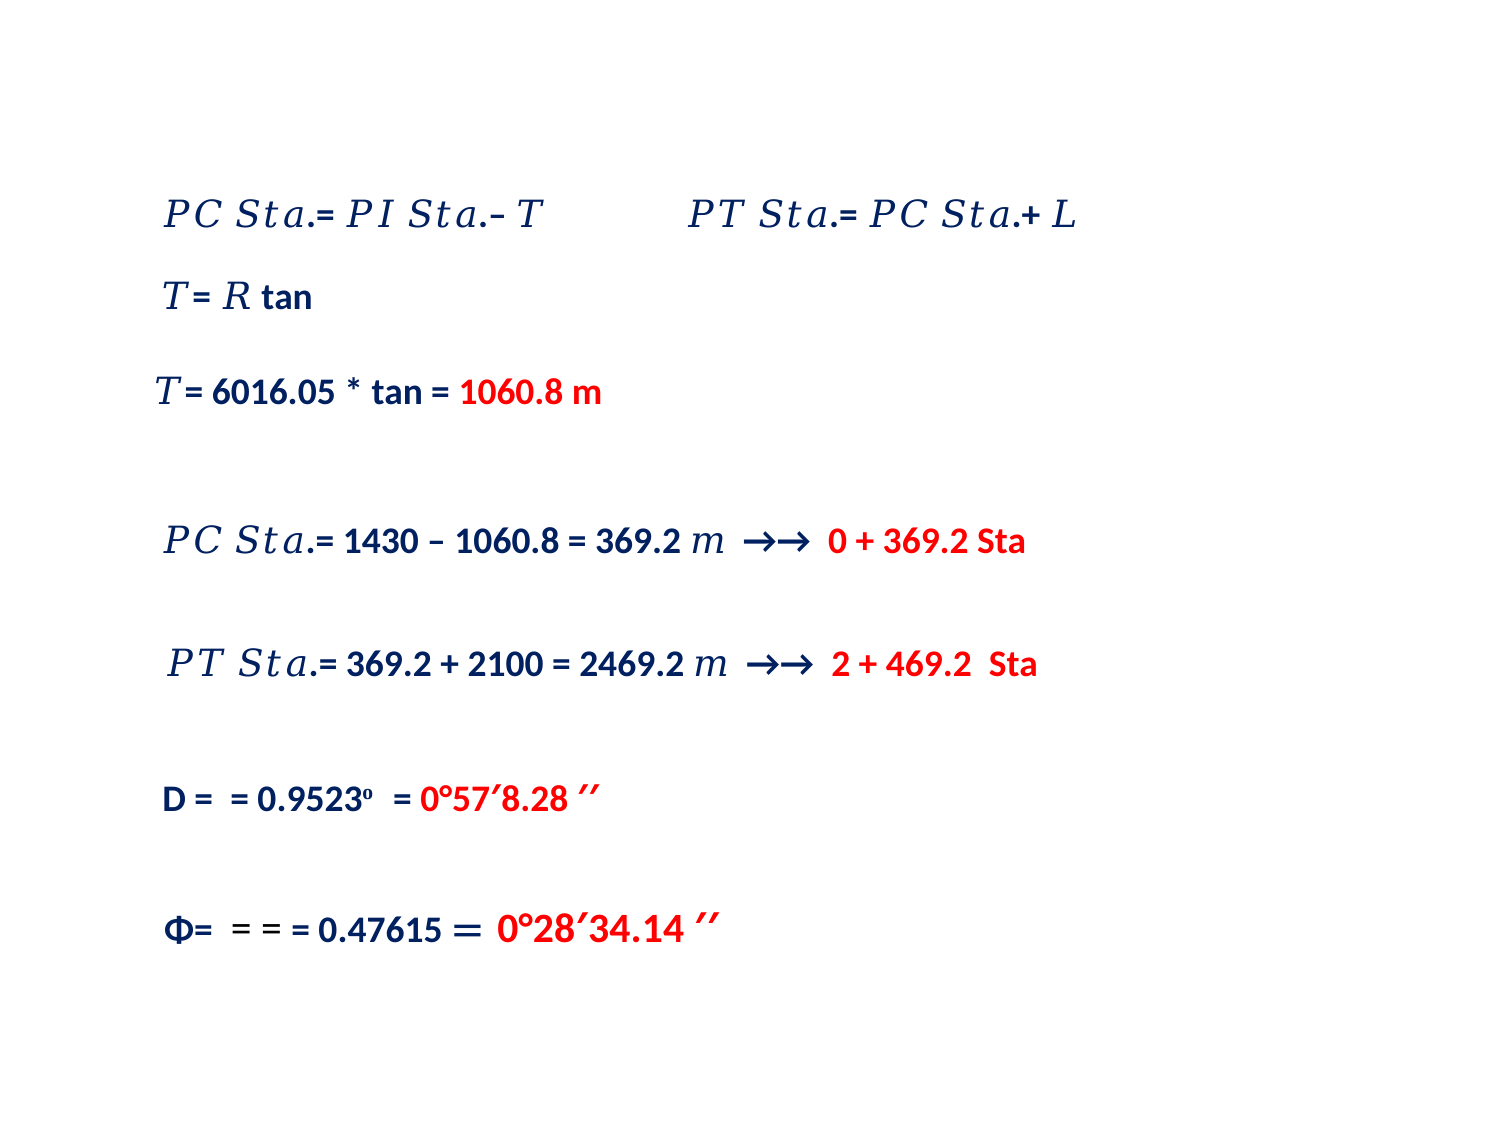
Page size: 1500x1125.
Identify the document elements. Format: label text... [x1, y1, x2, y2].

text_box 𝑃𝑇 𝑆𝑡𝑎.= 𝑃𝐶 𝑆𝑡𝑎.+ 𝐿 [661, 137, 1412, 242]
text_box [172, 872, 551, 937]
text_box 𝑃𝑇 𝑆𝑡𝑎.= 369.2 + 2100 = 2469.2 𝑚 →→ 2 + 469.2 Sta [149, 631, 1218, 692]
text_box 𝑃𝐶 𝑆𝑡𝑎.= 𝑃𝐼 𝑆𝑡𝑎.– 𝑇 [137, 137, 661, 242]
text_box 𝑃𝐶 𝑆𝑡𝑎.= 1430 – 1060.8 = 369.2 𝑚 →→ 0 + 369.2 Sta [145, 463, 1407, 569]
